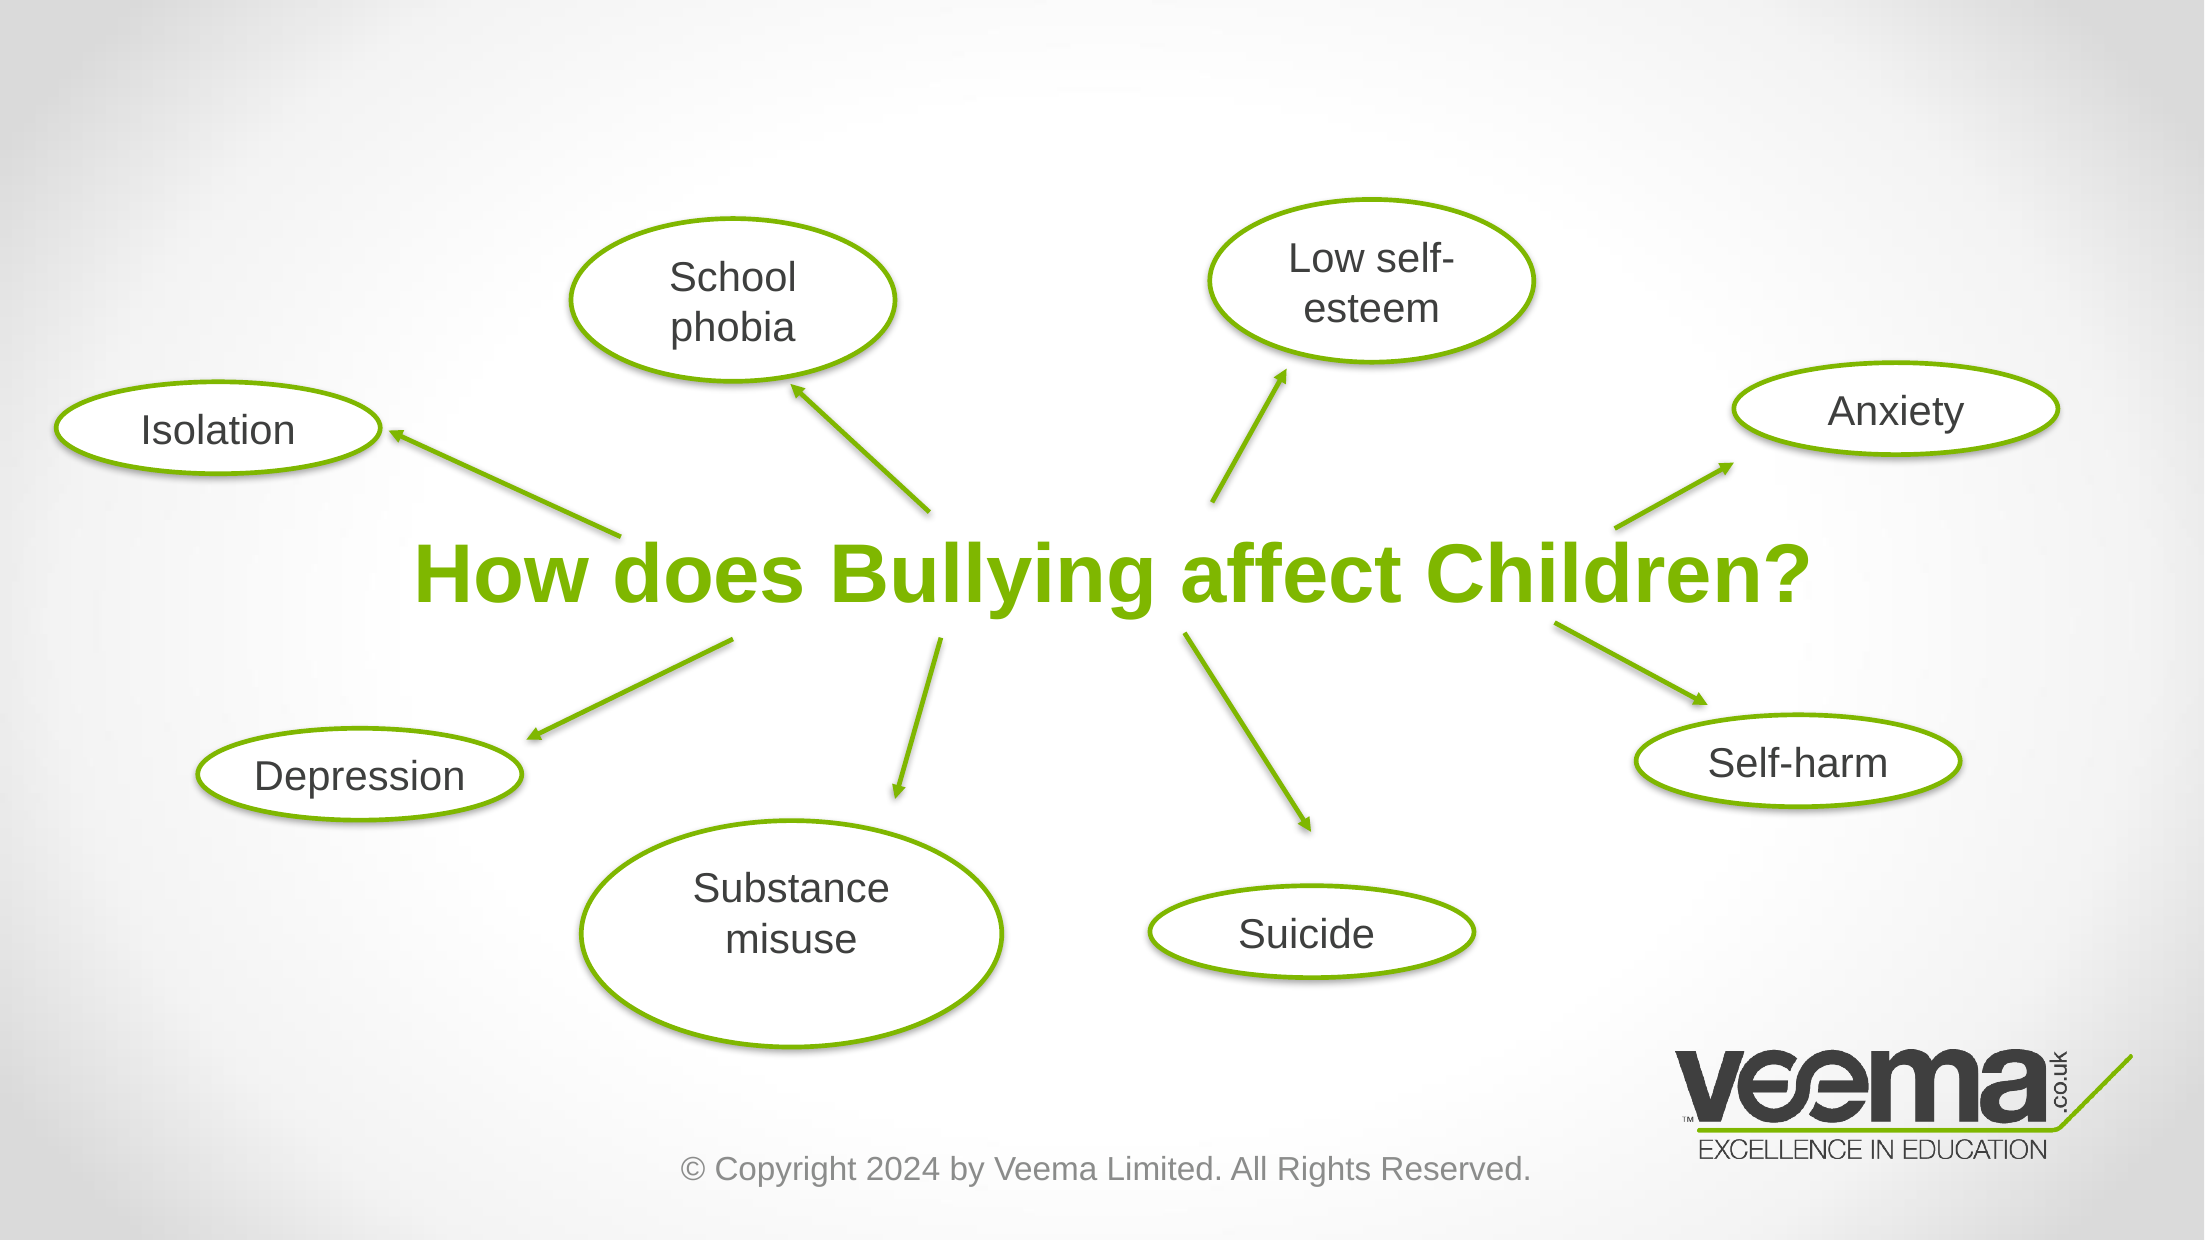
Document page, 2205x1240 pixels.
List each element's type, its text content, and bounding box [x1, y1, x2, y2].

text_box Self-harm [1636, 714, 1961, 807]
text_box School phobia [570, 218, 896, 382]
text_box Substance misuse [581, 820, 1002, 1048]
title How does Bullying affect Children? [379, 511, 1849, 719]
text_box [1554, 622, 1708, 706]
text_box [1184, 632, 1312, 833]
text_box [388, 430, 622, 538]
picture [0, 0, 2205, 1240]
text_box Anxiety [1733, 362, 2058, 455]
text_box Depression [197, 728, 522, 821]
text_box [1614, 462, 1735, 529]
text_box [790, 383, 930, 513]
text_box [894, 637, 942, 800]
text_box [526, 638, 734, 740]
text_box Isolation [56, 381, 381, 474]
text_box Suicide [1149, 885, 1475, 978]
text_box Low self-esteem [1209, 199, 1534, 363]
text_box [1211, 368, 1287, 503]
